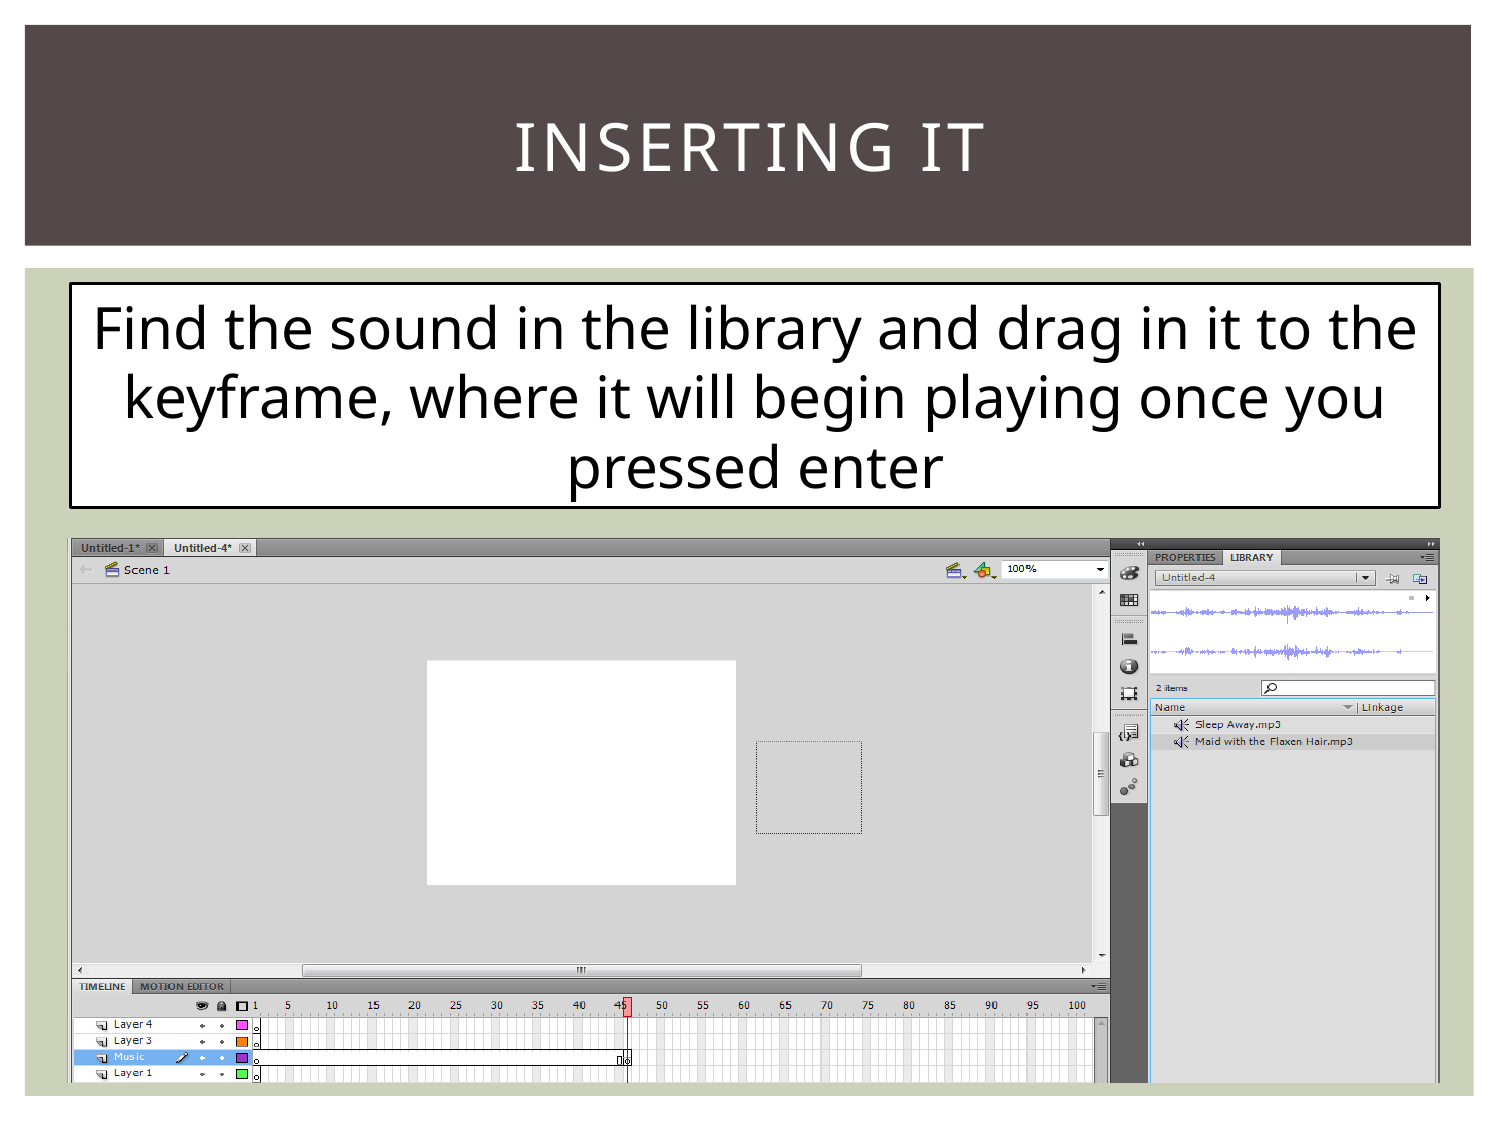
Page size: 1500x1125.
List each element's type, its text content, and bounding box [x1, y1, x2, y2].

title Inserting it [62, 58, 1438, 232]
picture [67, 538, 1441, 1083]
text_box Find the sound in the library and drag in it to the keyframe, where it will begin playing once you pressed enter [69, 282, 1441, 509]
